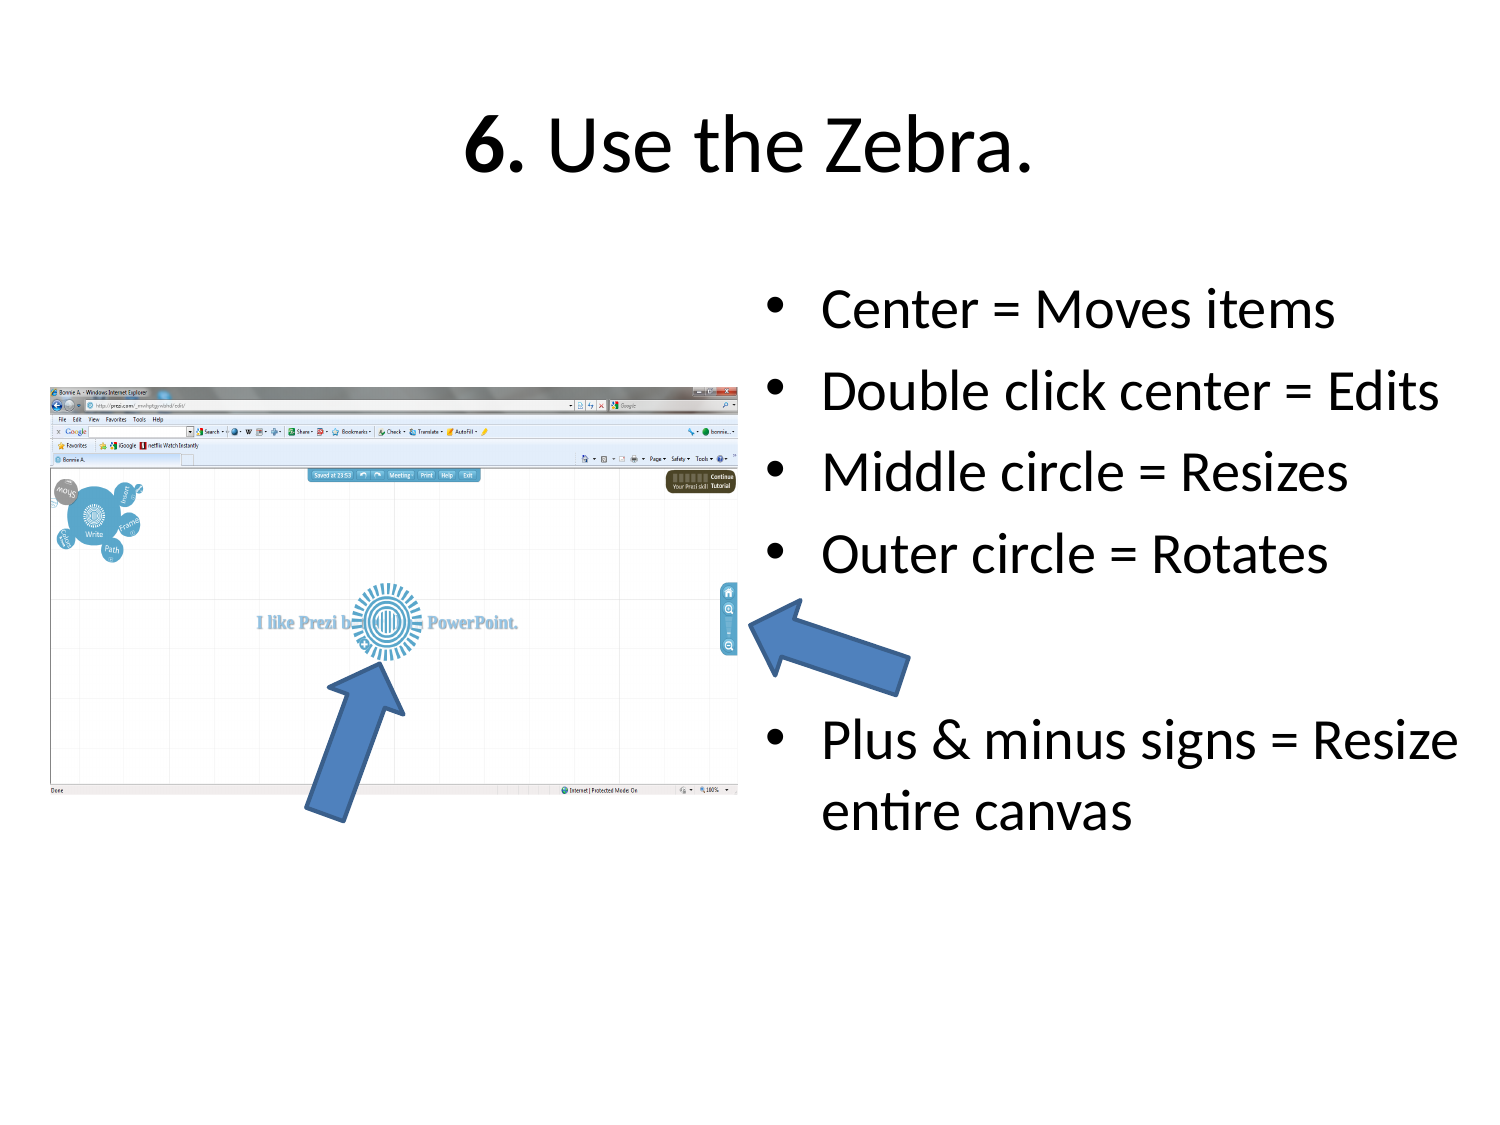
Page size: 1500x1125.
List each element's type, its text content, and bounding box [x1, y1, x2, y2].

text_box [304, 804, 353, 824]
title 6. Use the Zebra. [75, 45, 1425, 233]
text_box [748, 598, 911, 698]
list Center = Moves items Double click center = Edits Middle circle = Resizes Outer circle = Rotates Plus & minus signs = Resize entire canvas [750, 262, 1500, 1005]
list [49, 387, 738, 795]
